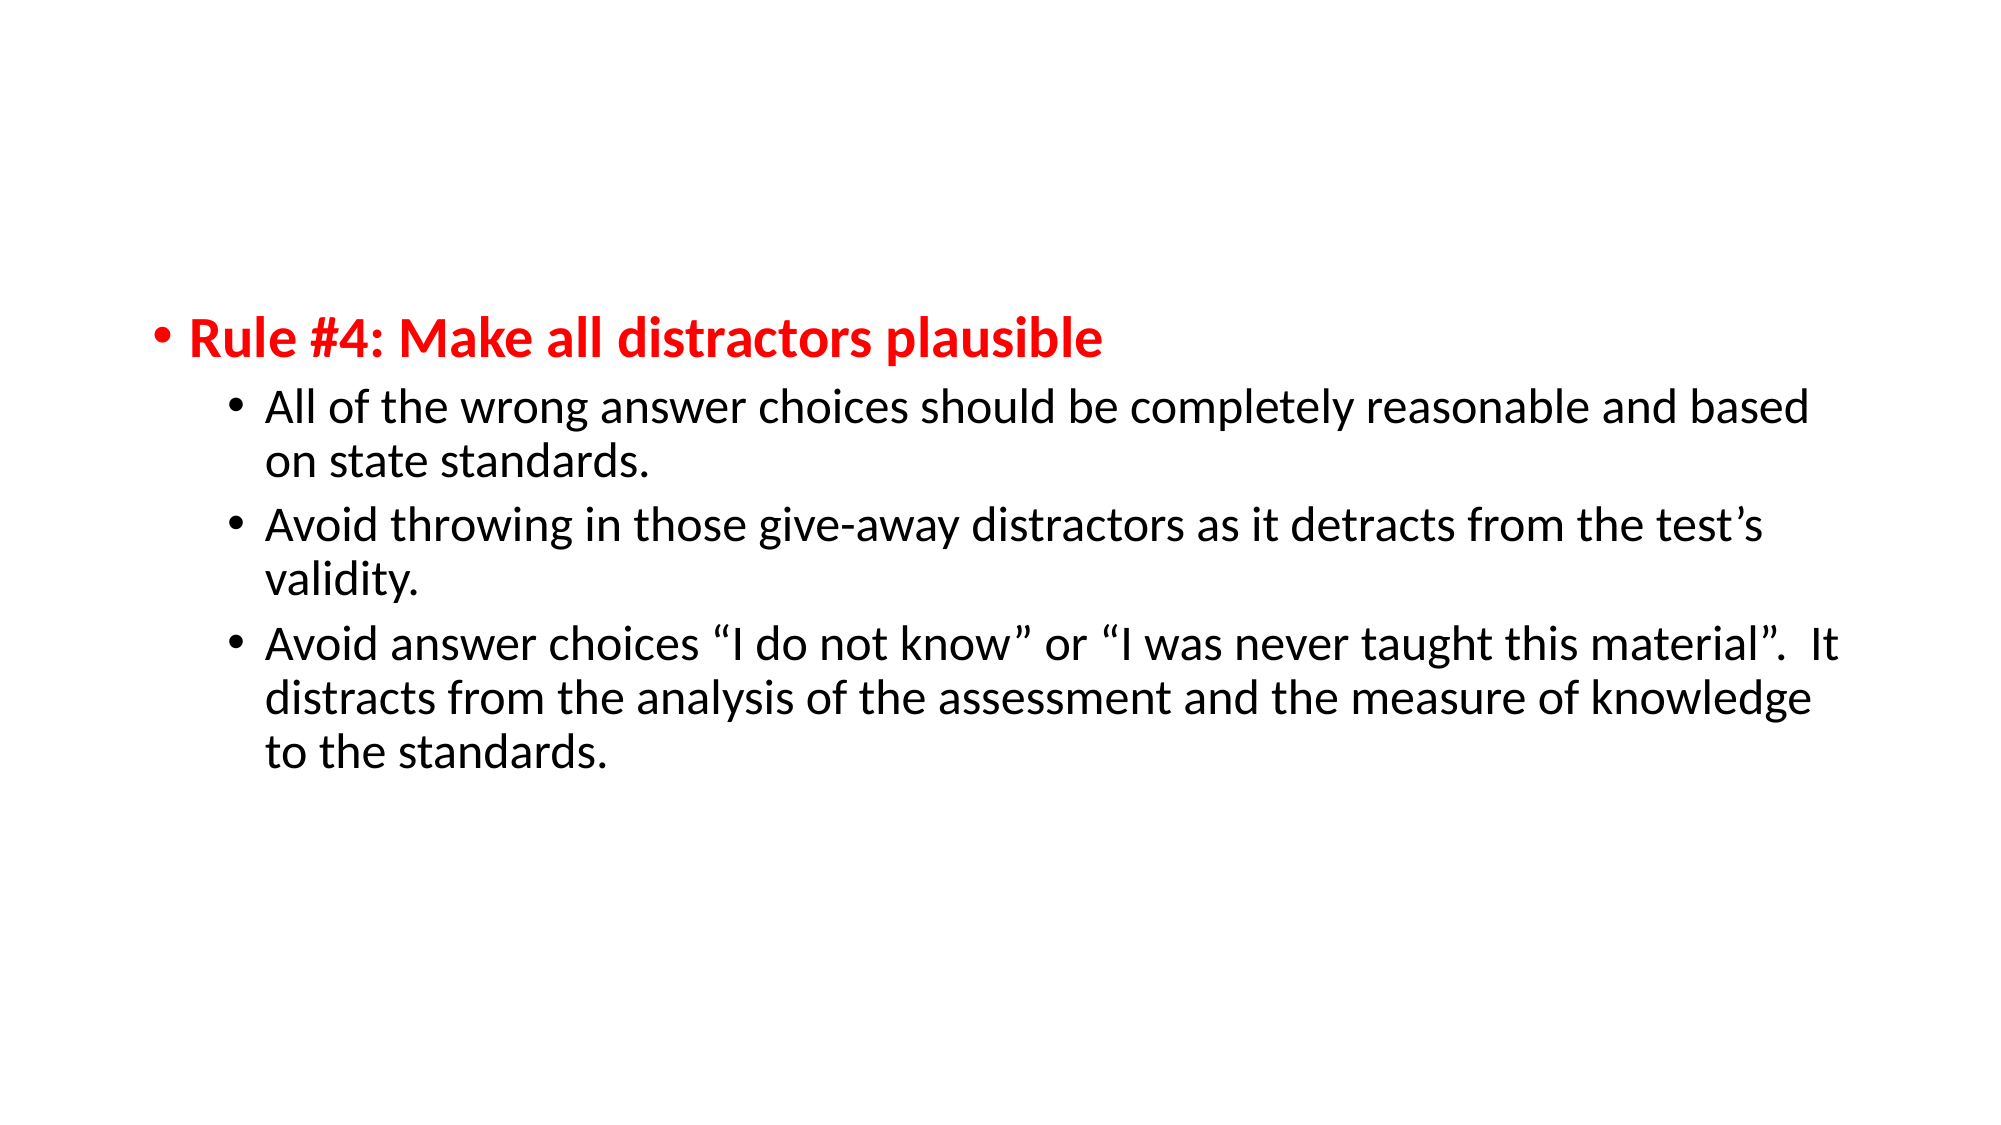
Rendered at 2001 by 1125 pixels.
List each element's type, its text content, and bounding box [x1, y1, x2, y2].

list Rule #4: Make all distractors plausible All of the wrong answer choices should be completely reasonable and based on state standards. Avoid throwing in those give-away distractors as it detracts from the test’s validity. Avoid answer choices “I do not know” or “I was never taught this material”. It distracts from the analysis of the assessment and the measure of knowledge to the standards. [137, 299, 1863, 1014]
